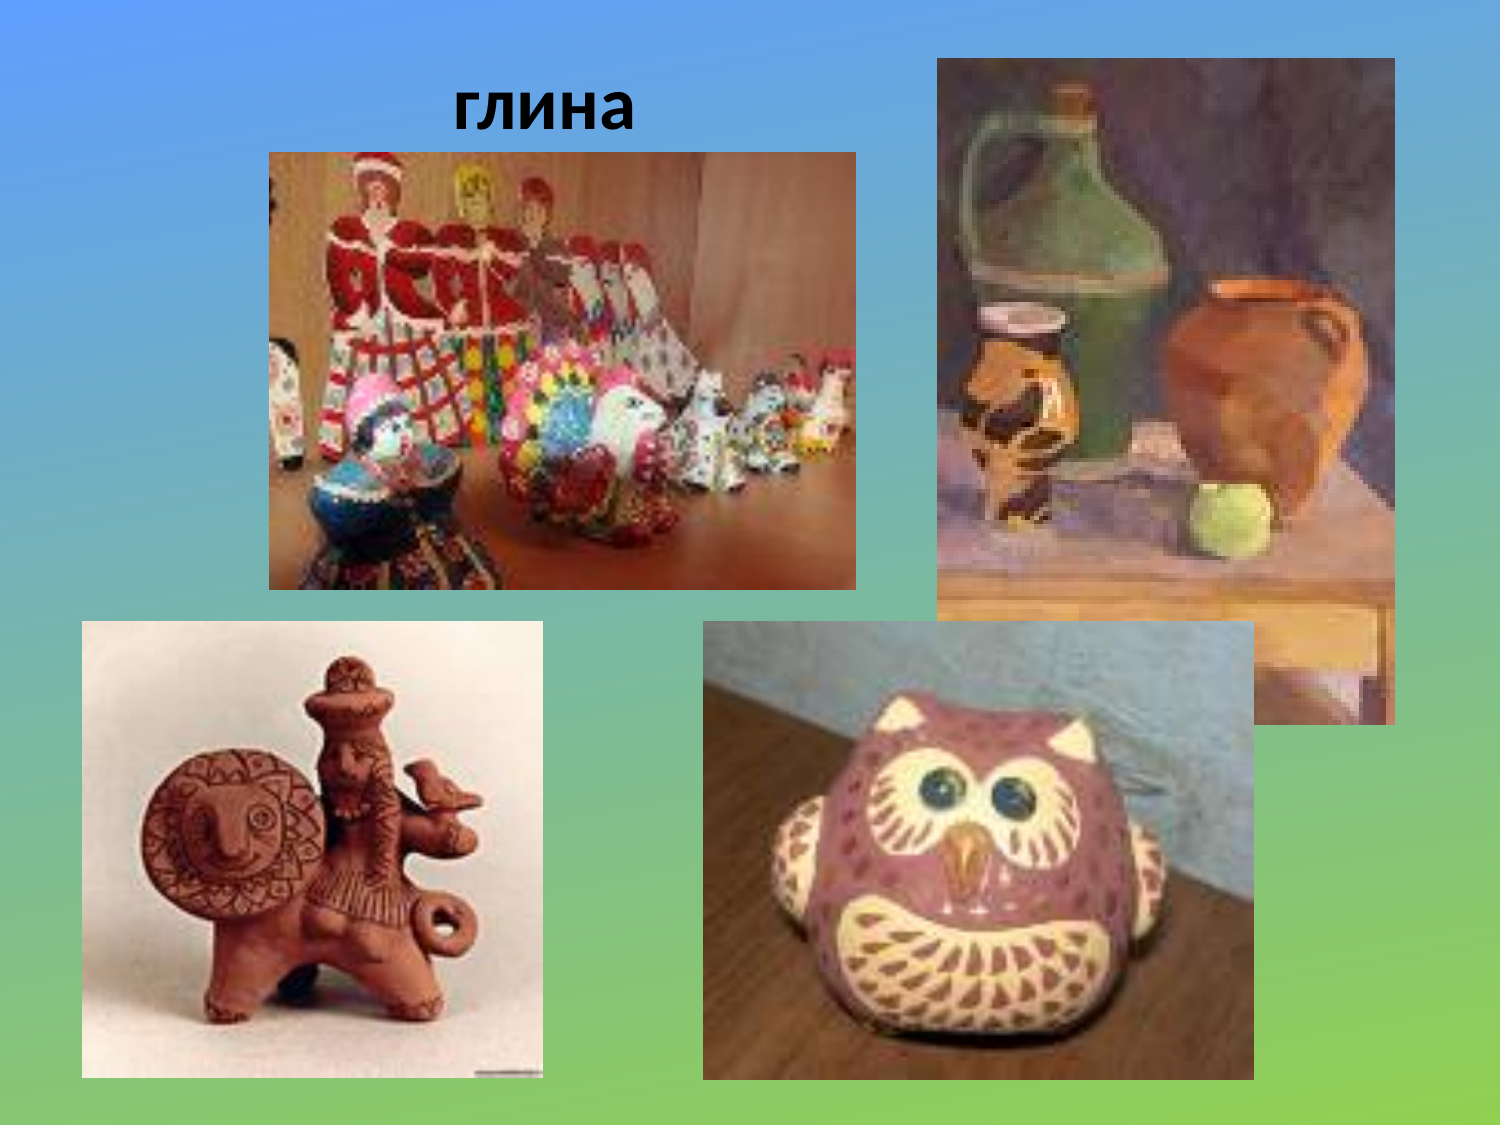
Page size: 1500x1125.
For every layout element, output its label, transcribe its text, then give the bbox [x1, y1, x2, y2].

picture [81, 620, 543, 1079]
picture [269, 152, 856, 590]
text_box глина [199, 46, 891, 152]
picture [702, 58, 1395, 1081]
